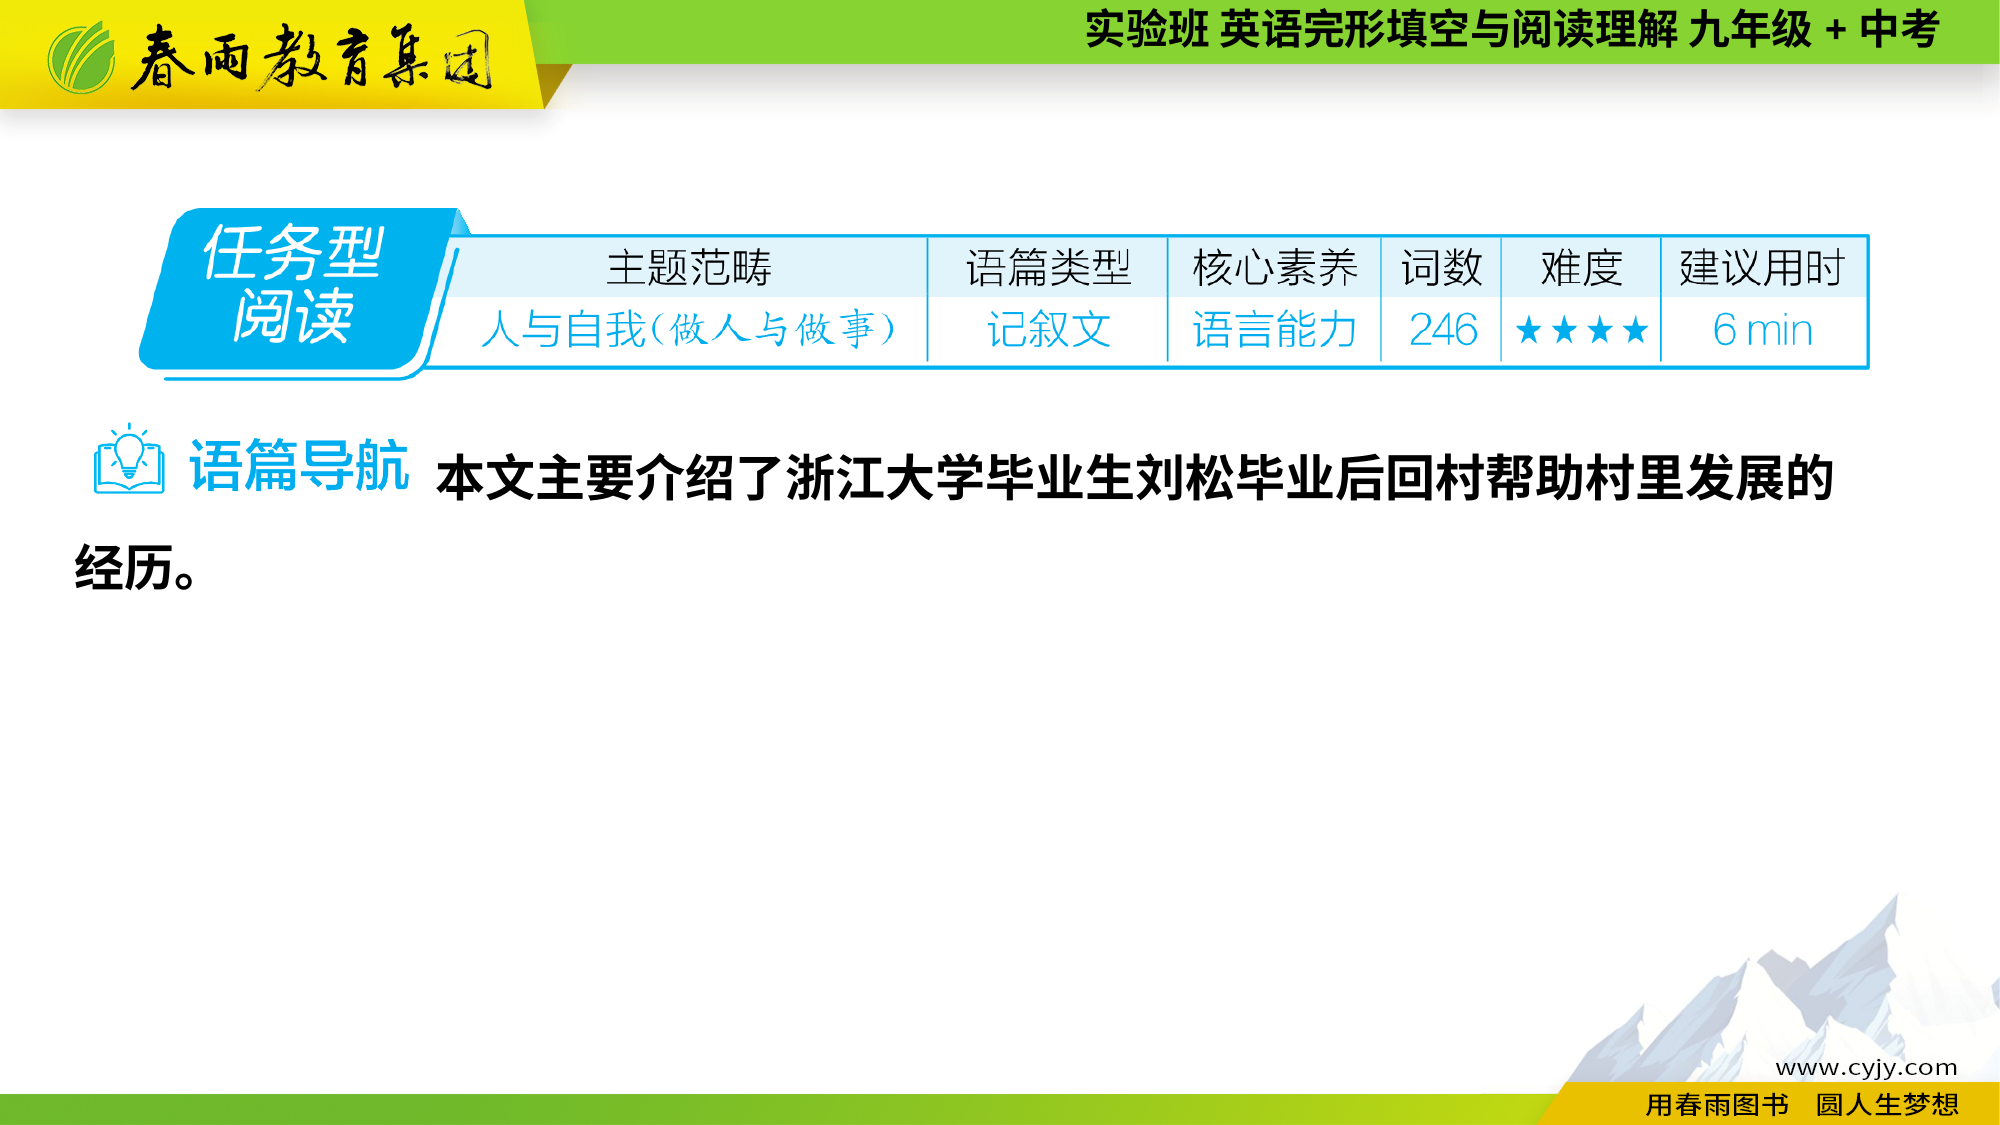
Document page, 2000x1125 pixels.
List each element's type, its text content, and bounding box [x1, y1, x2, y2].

picture [0, 0, 2000, 1125]
list 本文主要介绍了浙江大学毕业生刘松毕业后回村帮助村里发展的 经历。 [59, 408, 1944, 595]
